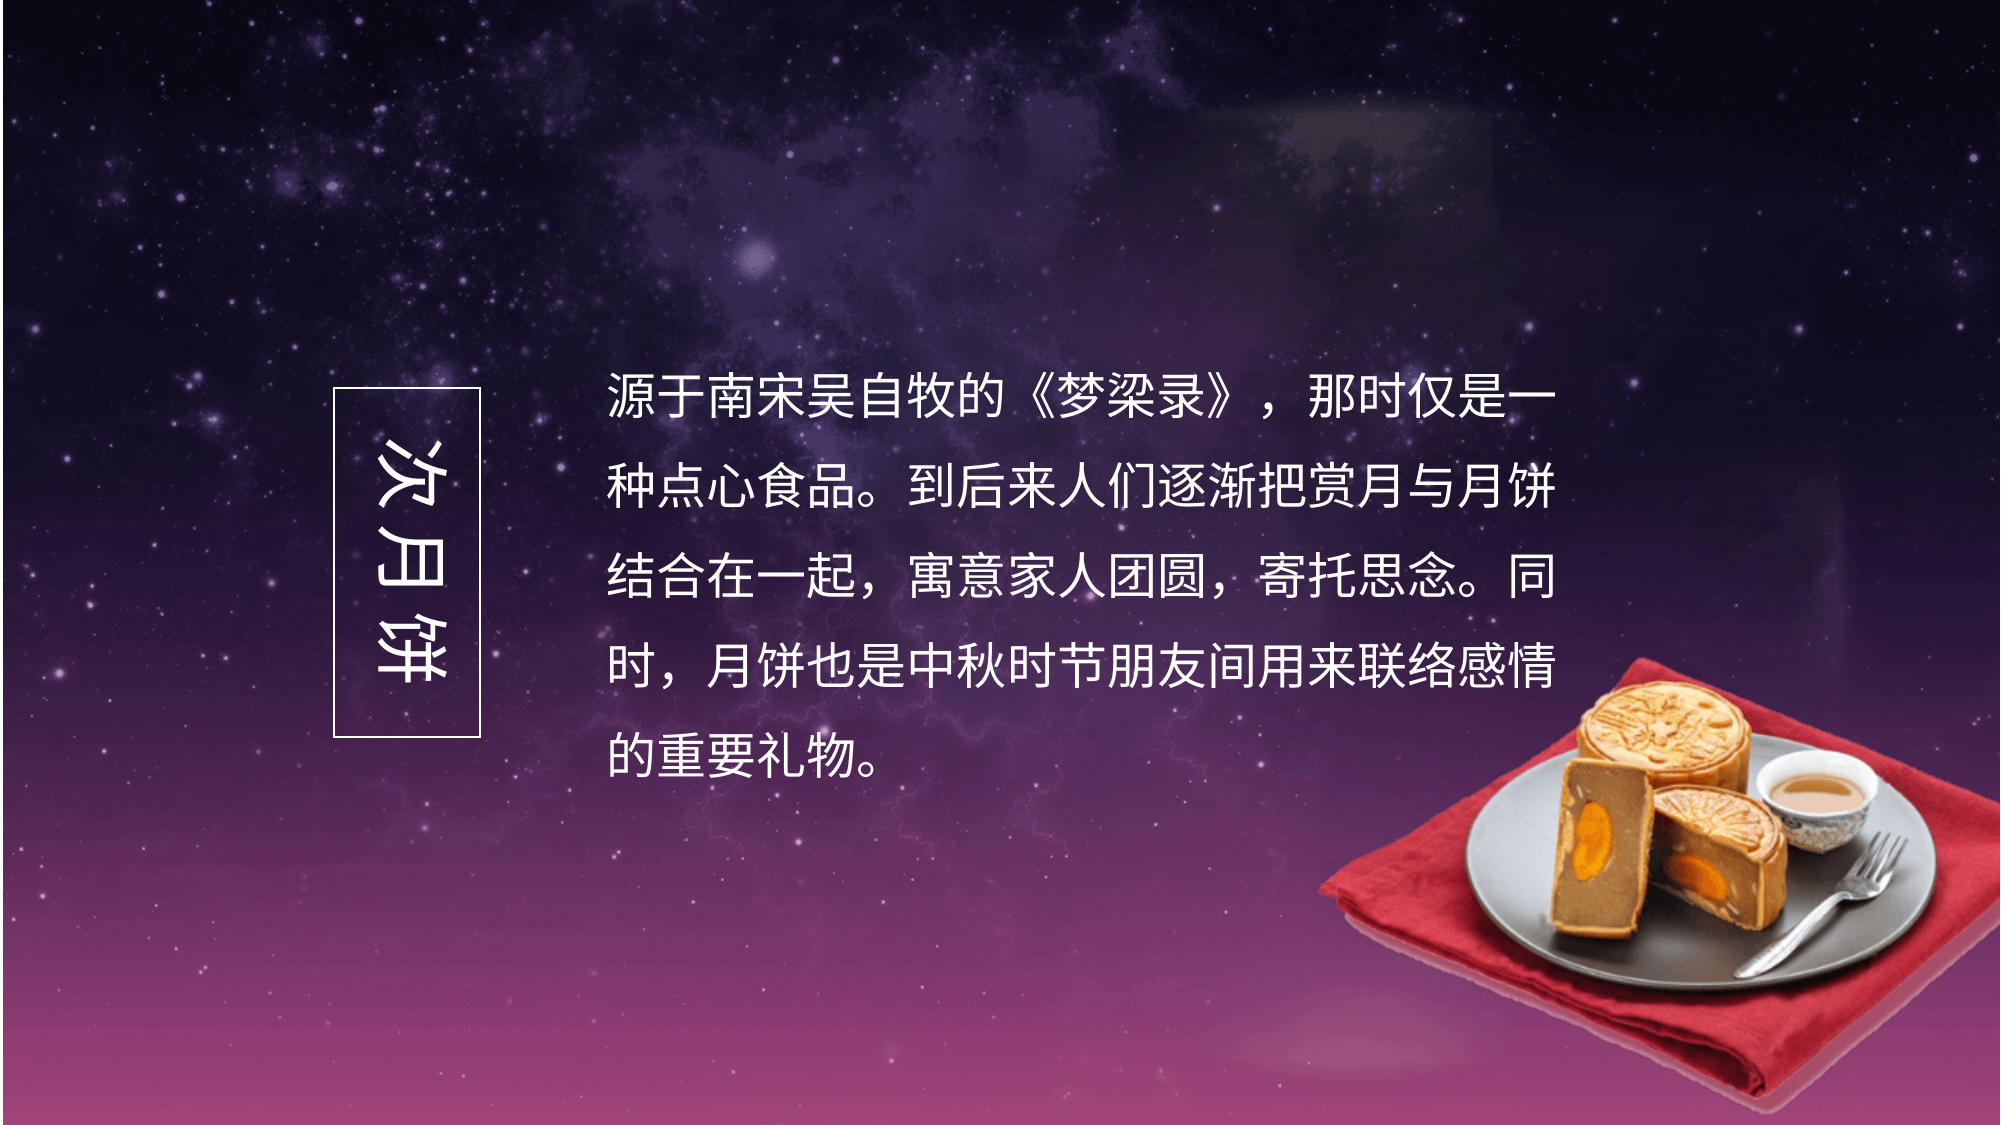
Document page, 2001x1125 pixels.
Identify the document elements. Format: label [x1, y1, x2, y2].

text_box [333, 327, 1593, 797]
picture [3, 0, 2000, 1125]
